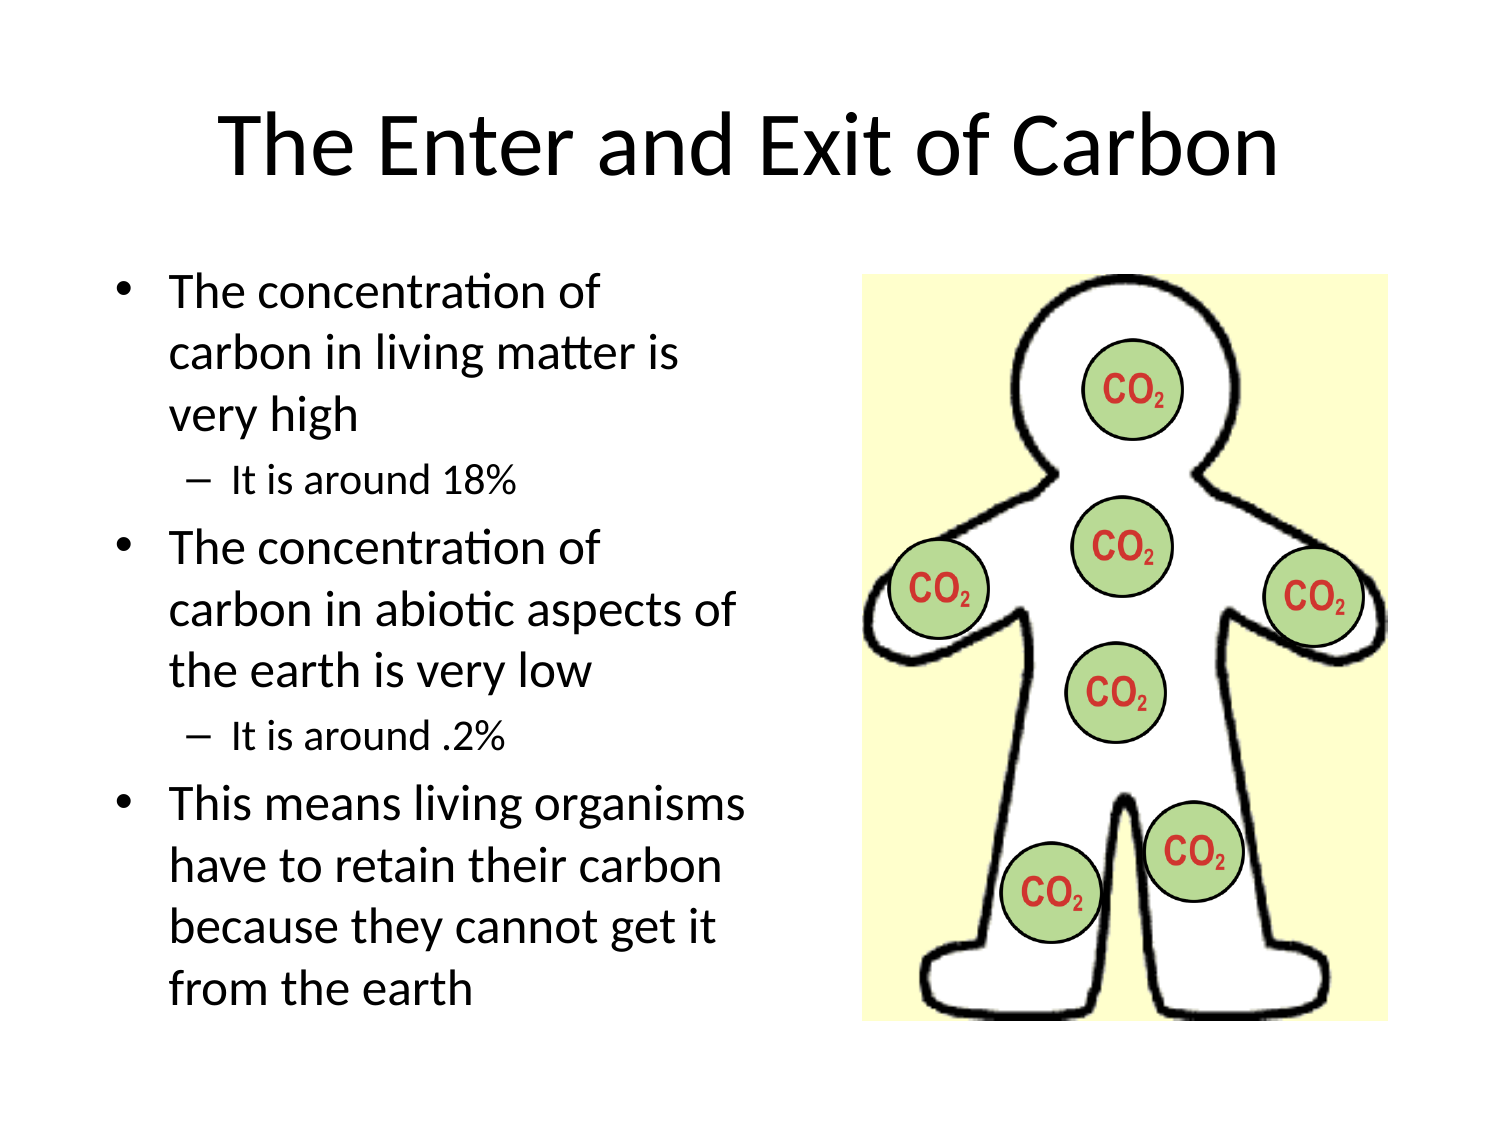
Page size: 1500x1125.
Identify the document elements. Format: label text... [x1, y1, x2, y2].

list The concentration of carbon in living matter is very high It is around 18% The concentration of carbon in abiotic aspects of the earth is very low It is around .2% This means living organisms have to retain their carbon because they cannot get it from the earth [99, 249, 763, 1050]
title The Enter and Exit of Carbon [75, 45, 1425, 233]
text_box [862, 274, 1388, 1021]
